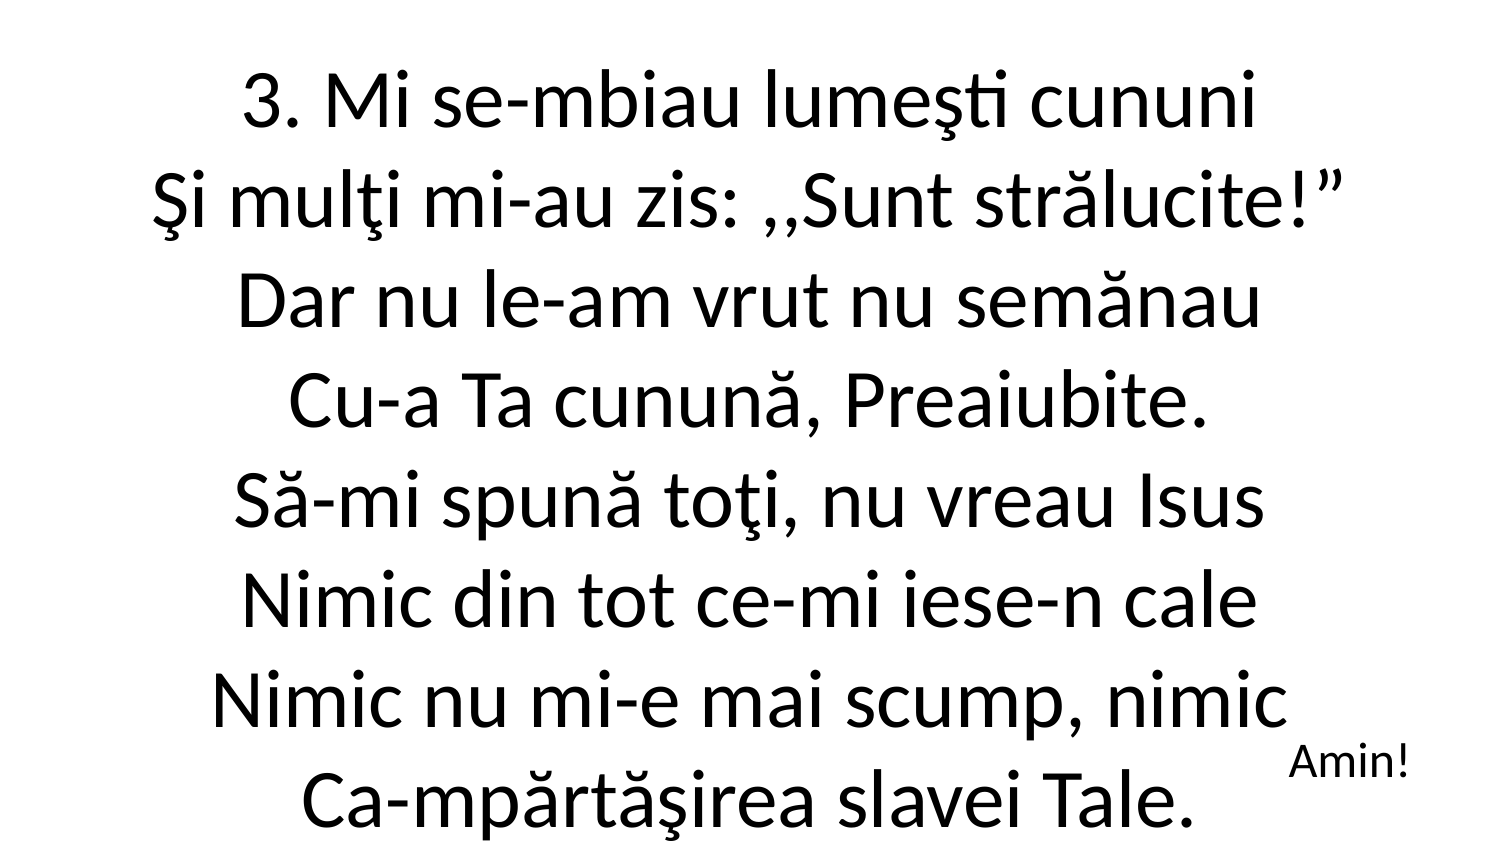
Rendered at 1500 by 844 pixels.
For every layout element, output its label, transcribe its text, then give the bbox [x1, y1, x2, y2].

text_box Amin! [1273, 674, 1427, 795]
text_box 3. Mi se-mbiau lumeşti cununi Şi mulţi mi-au zis: ,,Sunt strălucite!” Dar nu le-am vrut nu semănau Cu-a Ta cunună, Preaiubite. Să-mi spună toţi, nu vreau Isus Nimic din tot ce-mi iese-n cale Nimic nu mi-e mai scump, nimic Ca-mpărtăşirea slavei Tale. [136, 0, 1364, 844]
